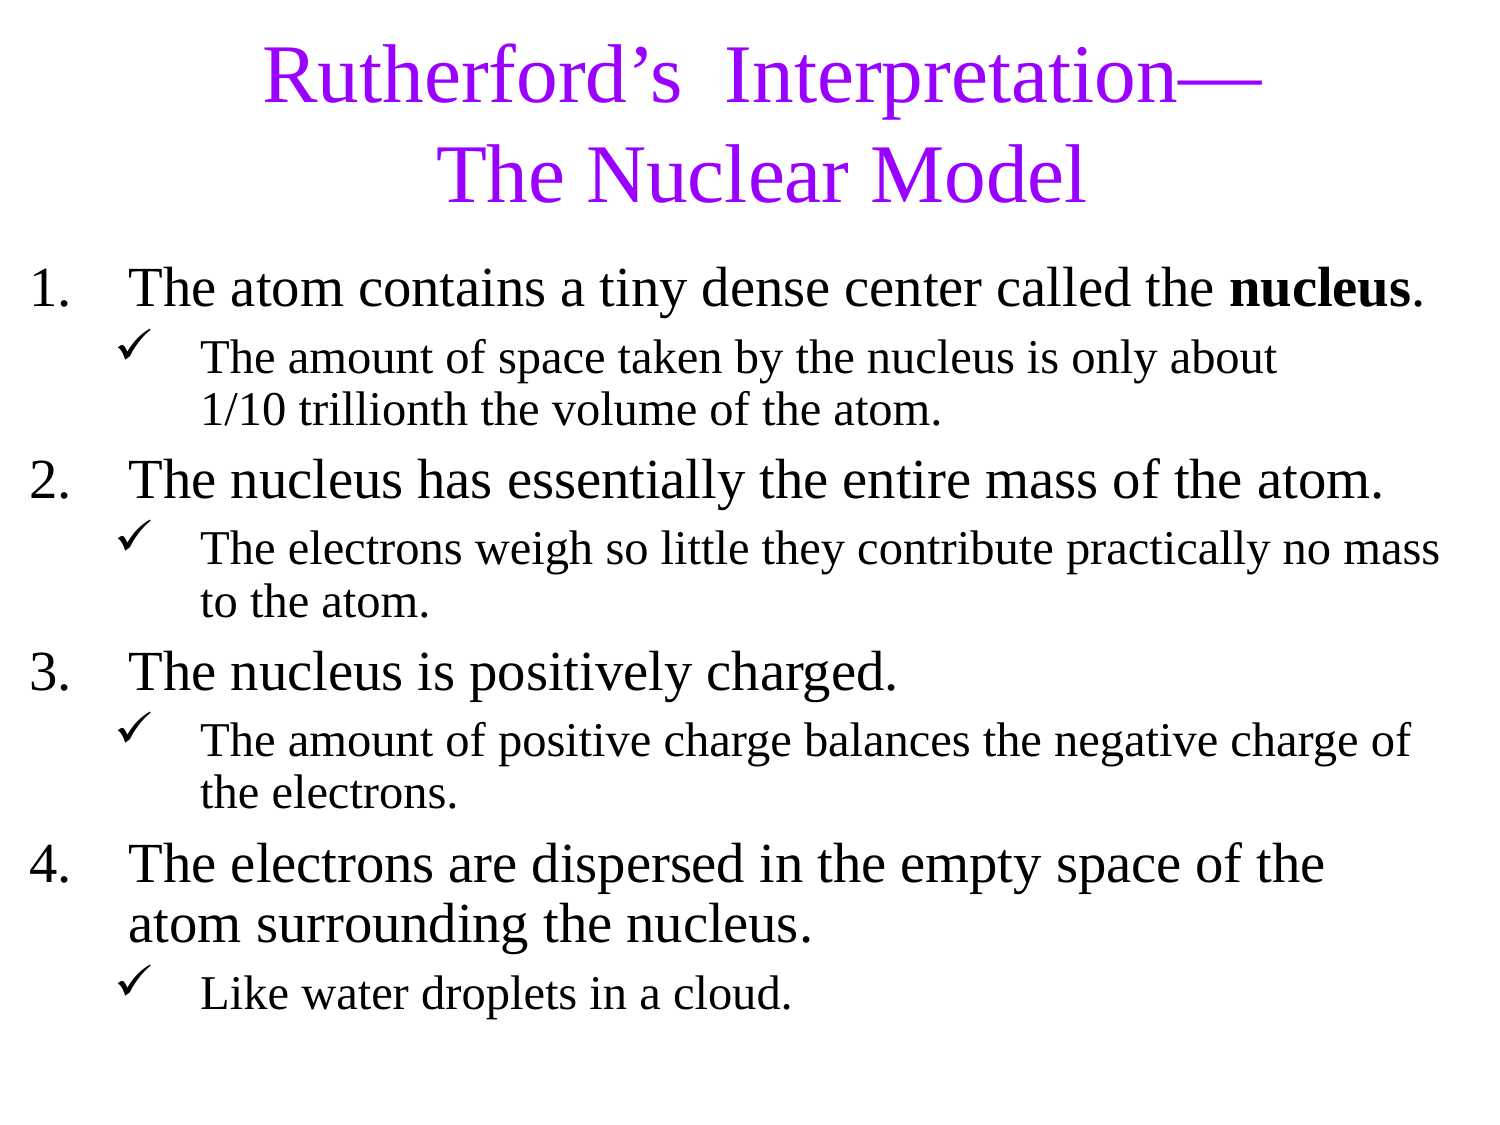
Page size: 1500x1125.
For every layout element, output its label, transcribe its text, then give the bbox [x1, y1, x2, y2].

text_box 1. The atom contains a tiny dense center called the nucleus. The amount of space taken by the nucleus is only about 1/10 trillionth the volume of the atom. 2. The nucleus has essentially the entire mass of the atom. The electrons weigh so little they contribute practically no mass to the atom. 3. The nucleus is positively charged. The amount of positive charge balances the negative charge of the electrons. 4. The electrons are dispersed in the empty space of the atom surrounding the nucleus. Like water droplets in a cloud. [14, 250, 1465, 1039]
text_box Rutherford’s Interpretation— The Nuclear Model [74, 49, 1450, 188]
